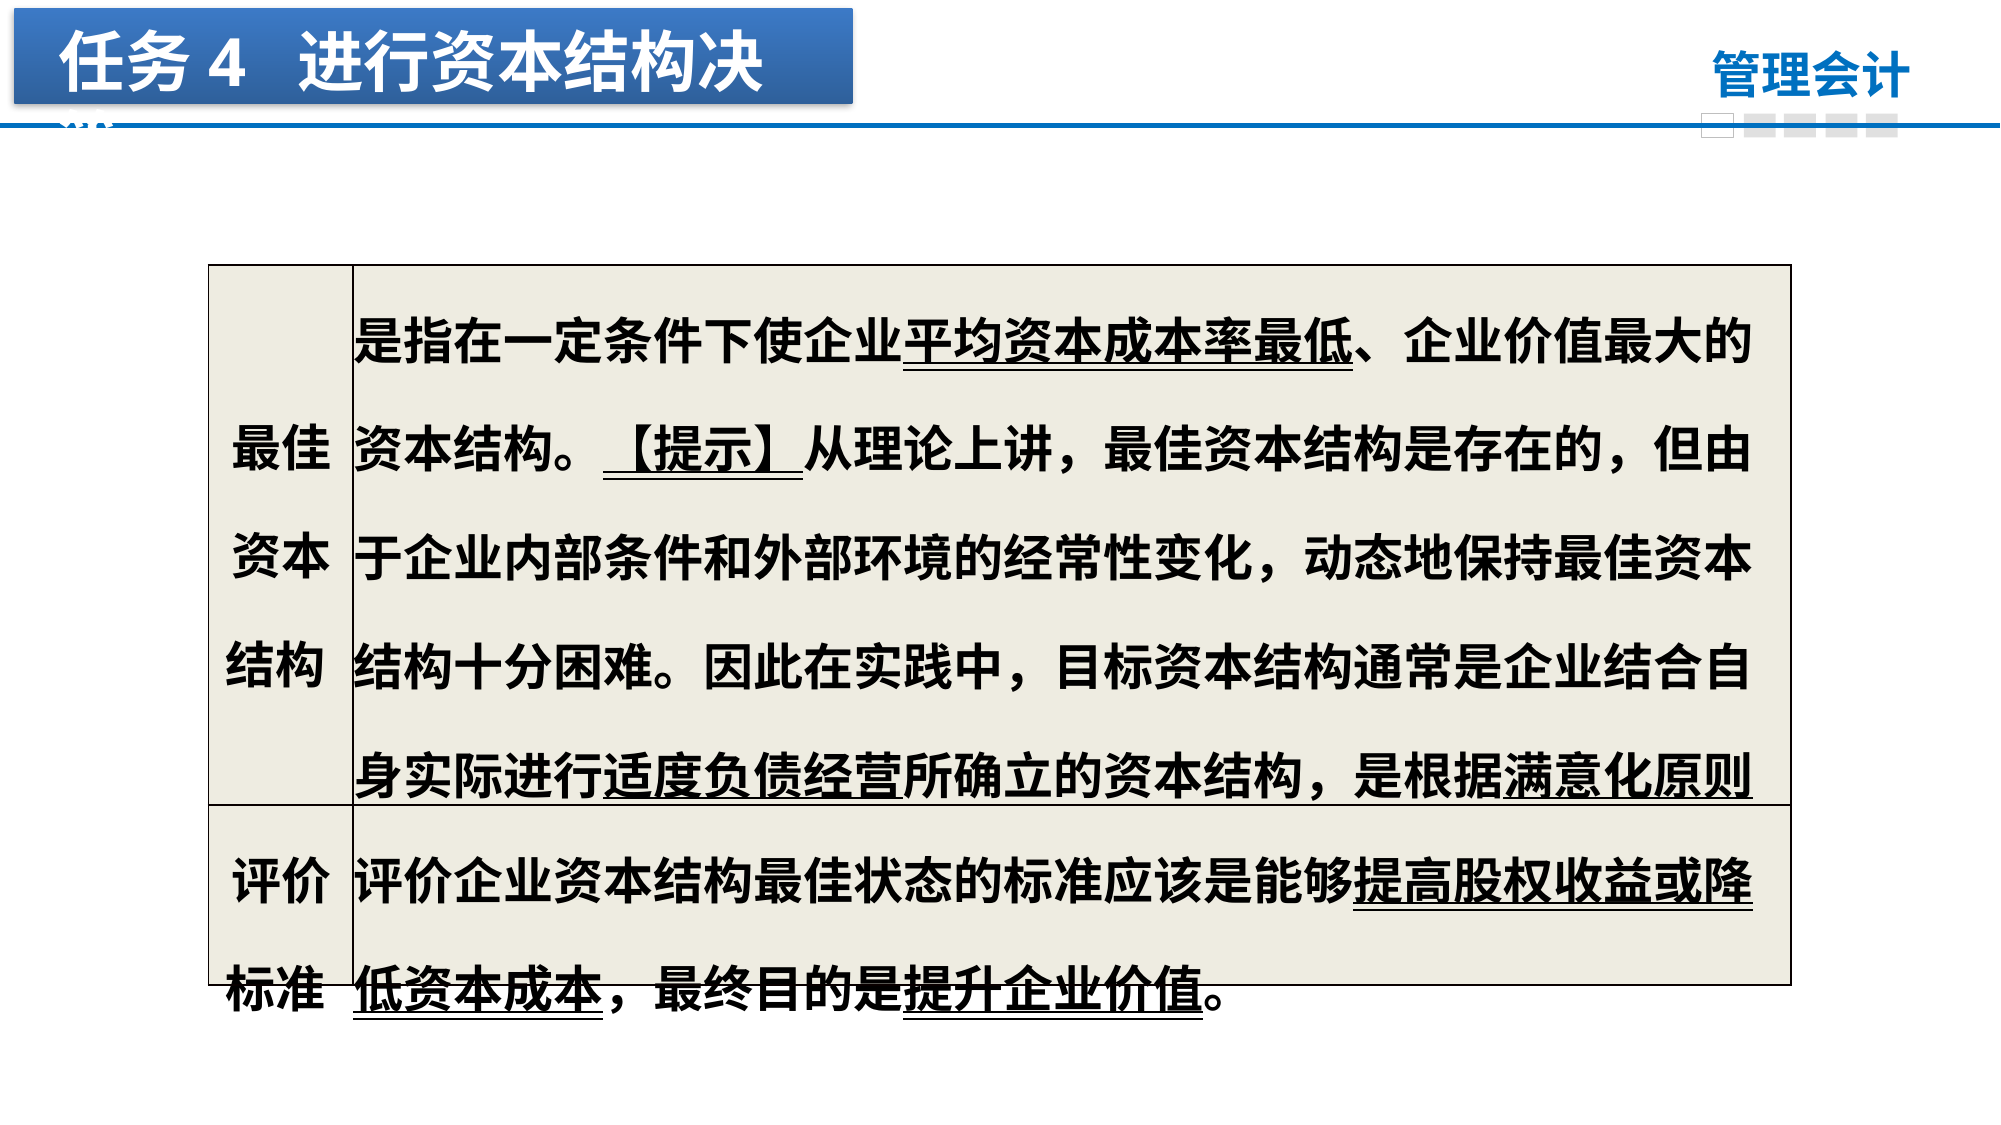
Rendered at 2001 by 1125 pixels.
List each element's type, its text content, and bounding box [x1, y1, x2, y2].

table_cell 评价 标准 [209, 806, 352, 984]
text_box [14, 7, 853, 109]
table_cell 评价企业资本结构最佳状态的标准应该是能够提高股权收益或降低资本成本，最终目的是提升企业价值。 [354, 806, 1790, 984]
table_header 是指在一定条件下使企业平均资本成本率最低、企业价值最大的资本结构。【提示】从理论上讲，最佳资本结构是存在的，但由于企业内部条件和外部环境的经常性变化，动态地保持最佳资本结构十分困难。因此在实践中，目标资本结构通常是企业结合自身实际进行适度负债经营所确立的资本结构，是根据满意化原则确定的资本结构。 [354, 266, 1790, 804]
table_header 最佳 资本 结构 [209, 266, 352, 804]
